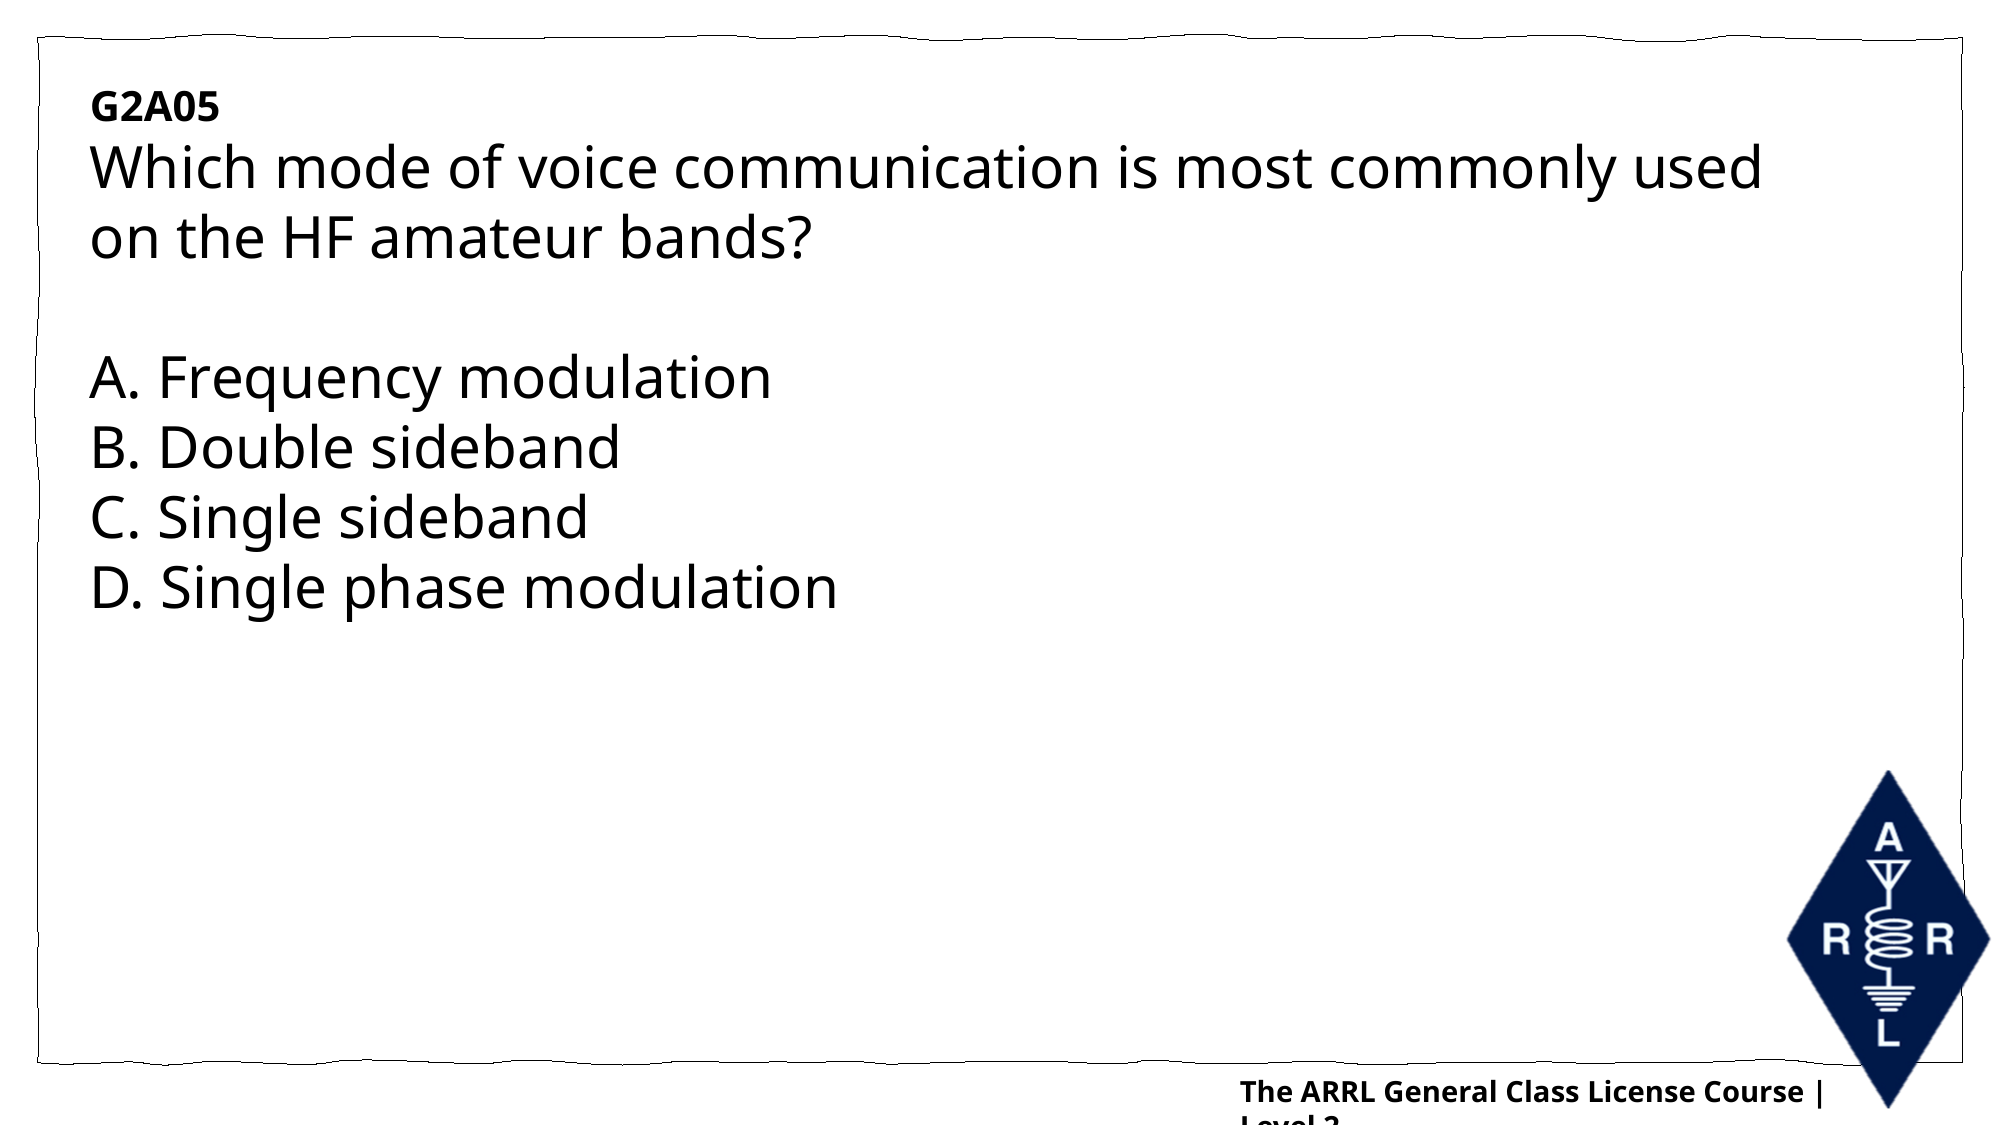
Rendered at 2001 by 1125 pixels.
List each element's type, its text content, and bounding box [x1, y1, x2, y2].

picture [1773, 752, 1999, 1125]
text_box G2A05 Which mode of voice communication is most commonly used on the HF amateur bands? A. Frequency modulation B. Double sideband C. Single sideband D. Single phase modulation [75, 72, 1850, 628]
